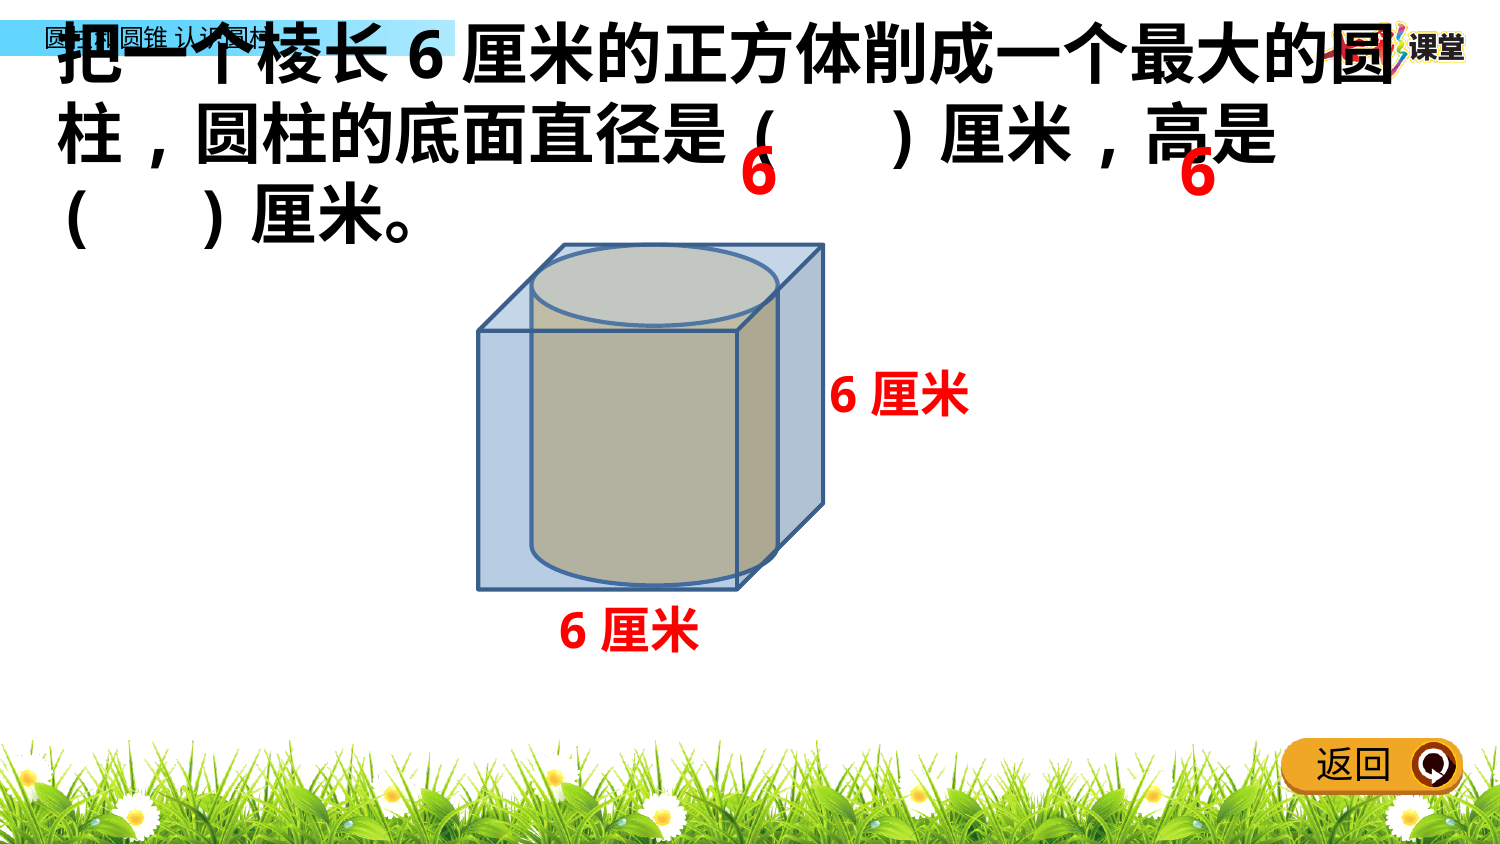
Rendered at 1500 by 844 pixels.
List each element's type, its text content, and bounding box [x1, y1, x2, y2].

picture [0, 740, 1500, 844]
text_box 6 [1163, 121, 1236, 217]
picture [1424, 20, 1468, 80]
text_box 6厘米 [813, 355, 986, 431]
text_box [1281, 733, 1464, 795]
text_box 6 [725, 120, 798, 215]
text_box 把一个棱长6厘米的正方体削成一个最大的圆柱,圆柱的底面直径是( )厘米,高是( )厘米。 [41, 4, 1424, 260]
text_box [476, 260, 826, 592]
text_box 6厘米 [543, 591, 715, 666]
